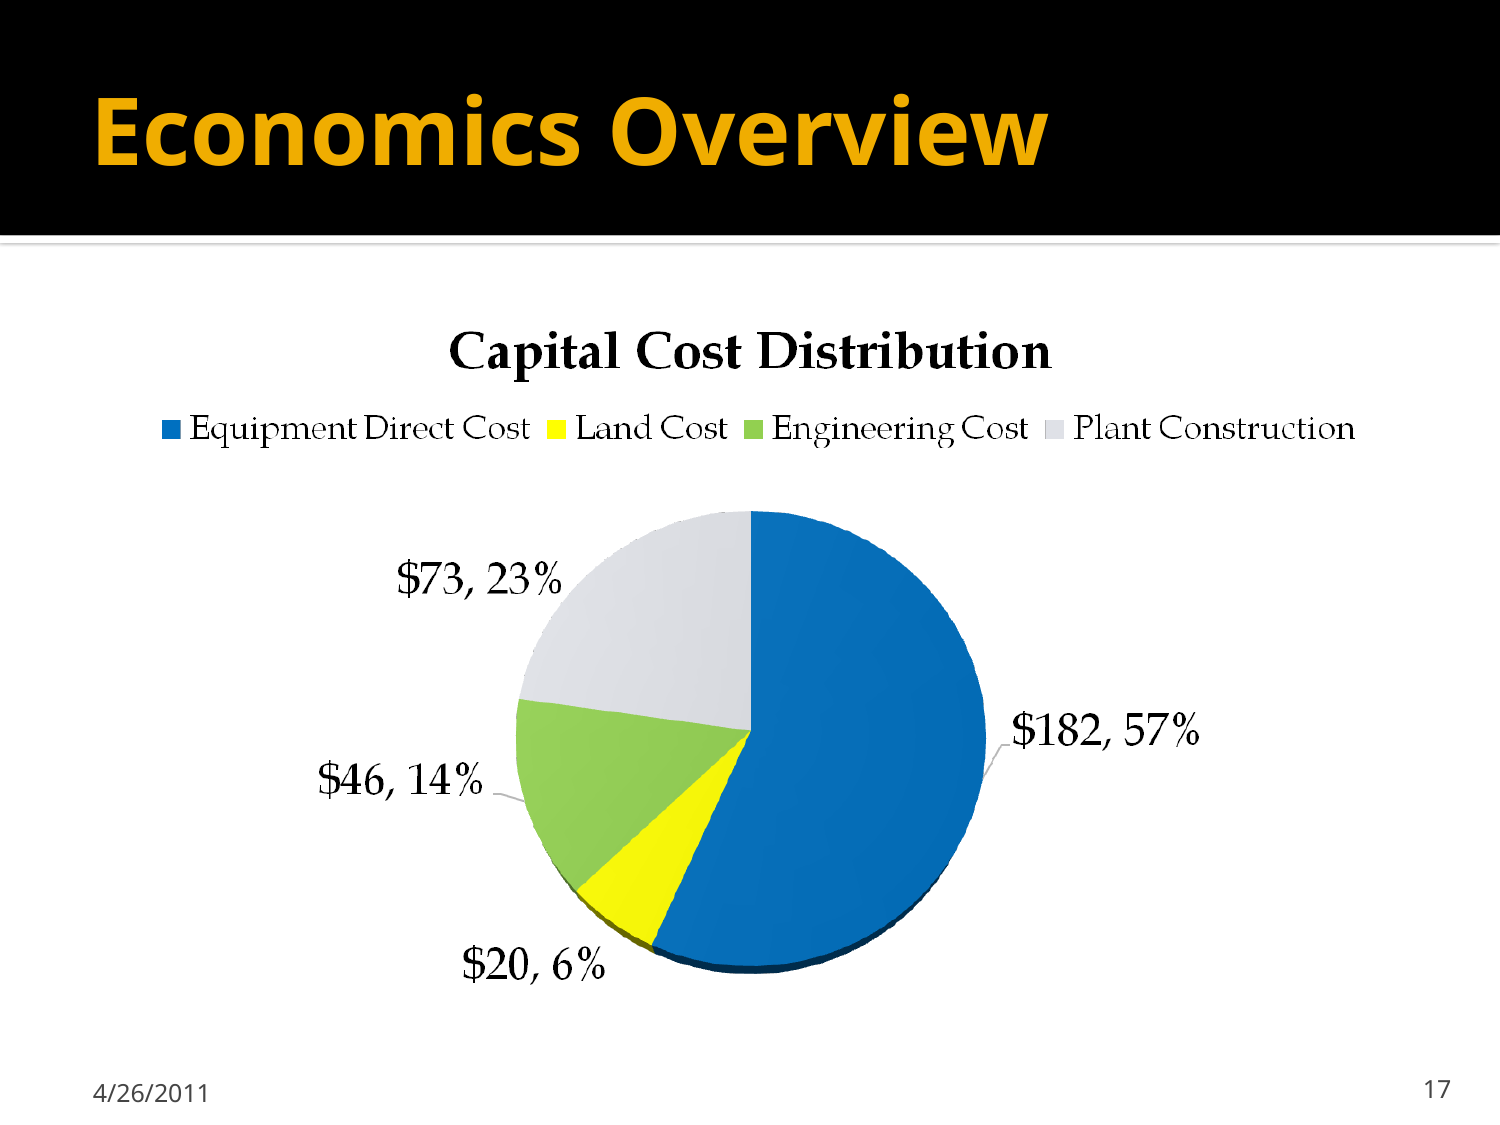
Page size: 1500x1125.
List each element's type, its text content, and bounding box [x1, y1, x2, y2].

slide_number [75, 1062, 425, 1108]
slide_number 17 [1345, 1062, 1467, 1108]
title Economics Overview [75, 25, 1425, 231]
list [74, 304, 1425, 1037]
